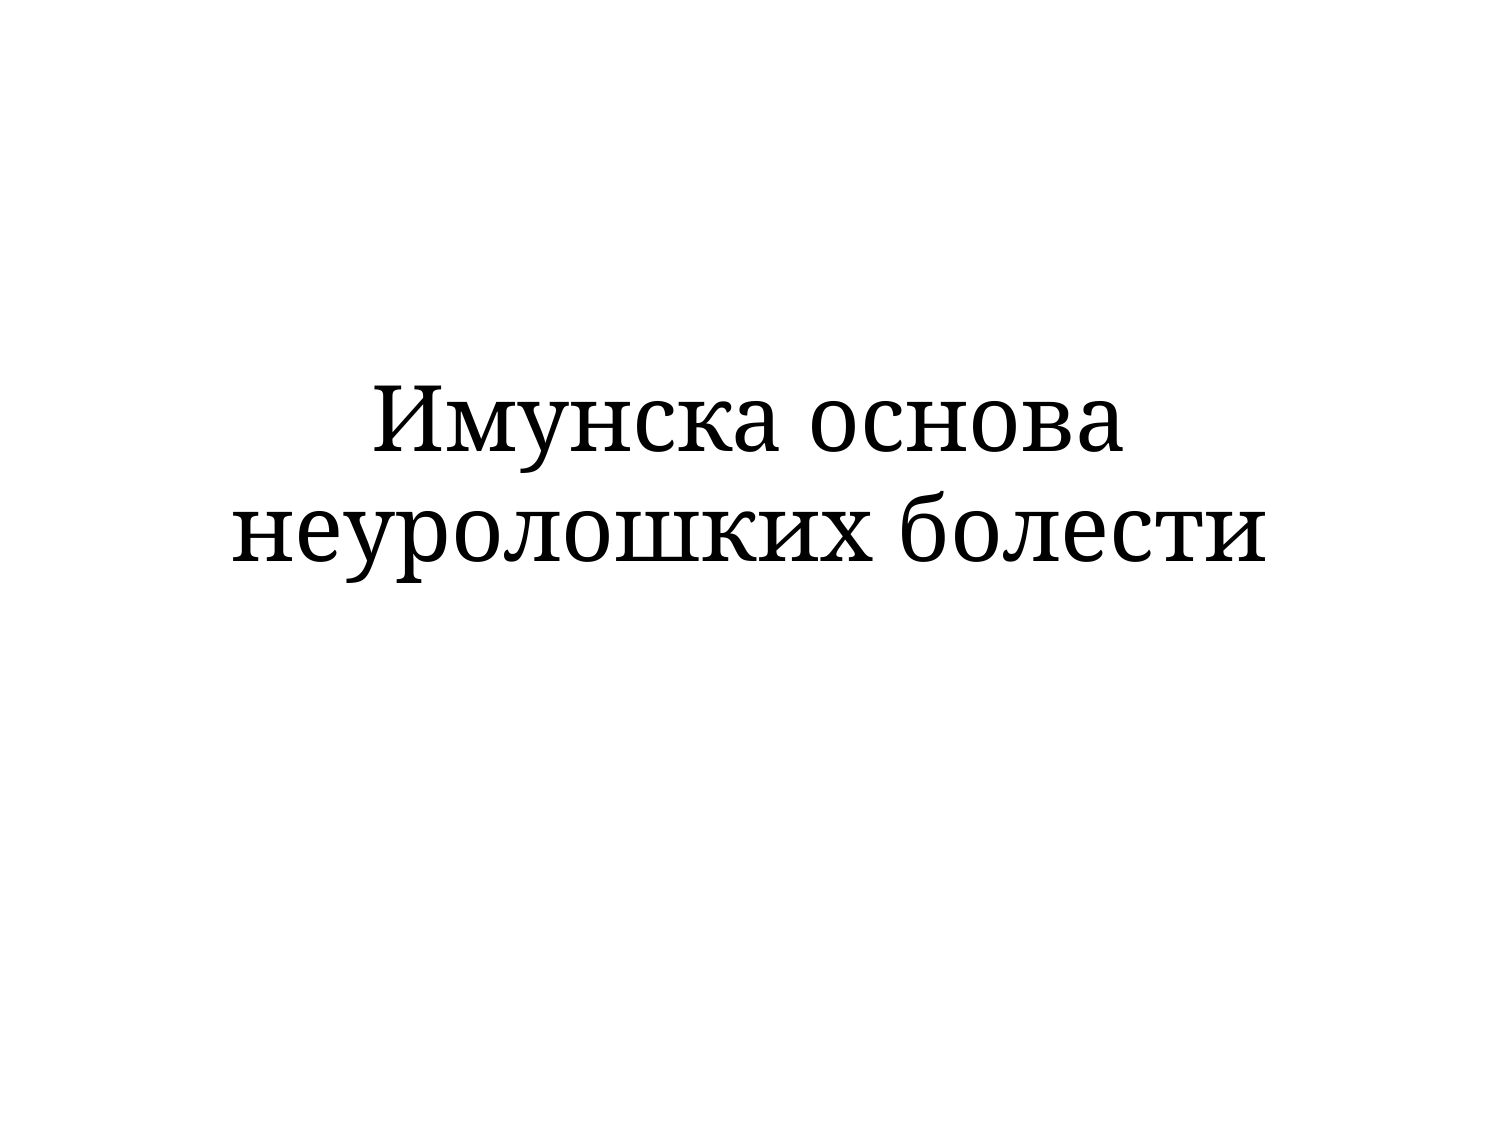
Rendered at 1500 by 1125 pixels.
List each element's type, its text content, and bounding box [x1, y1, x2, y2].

title Имунска основа неуролошких болести [112, 349, 1388, 591]
